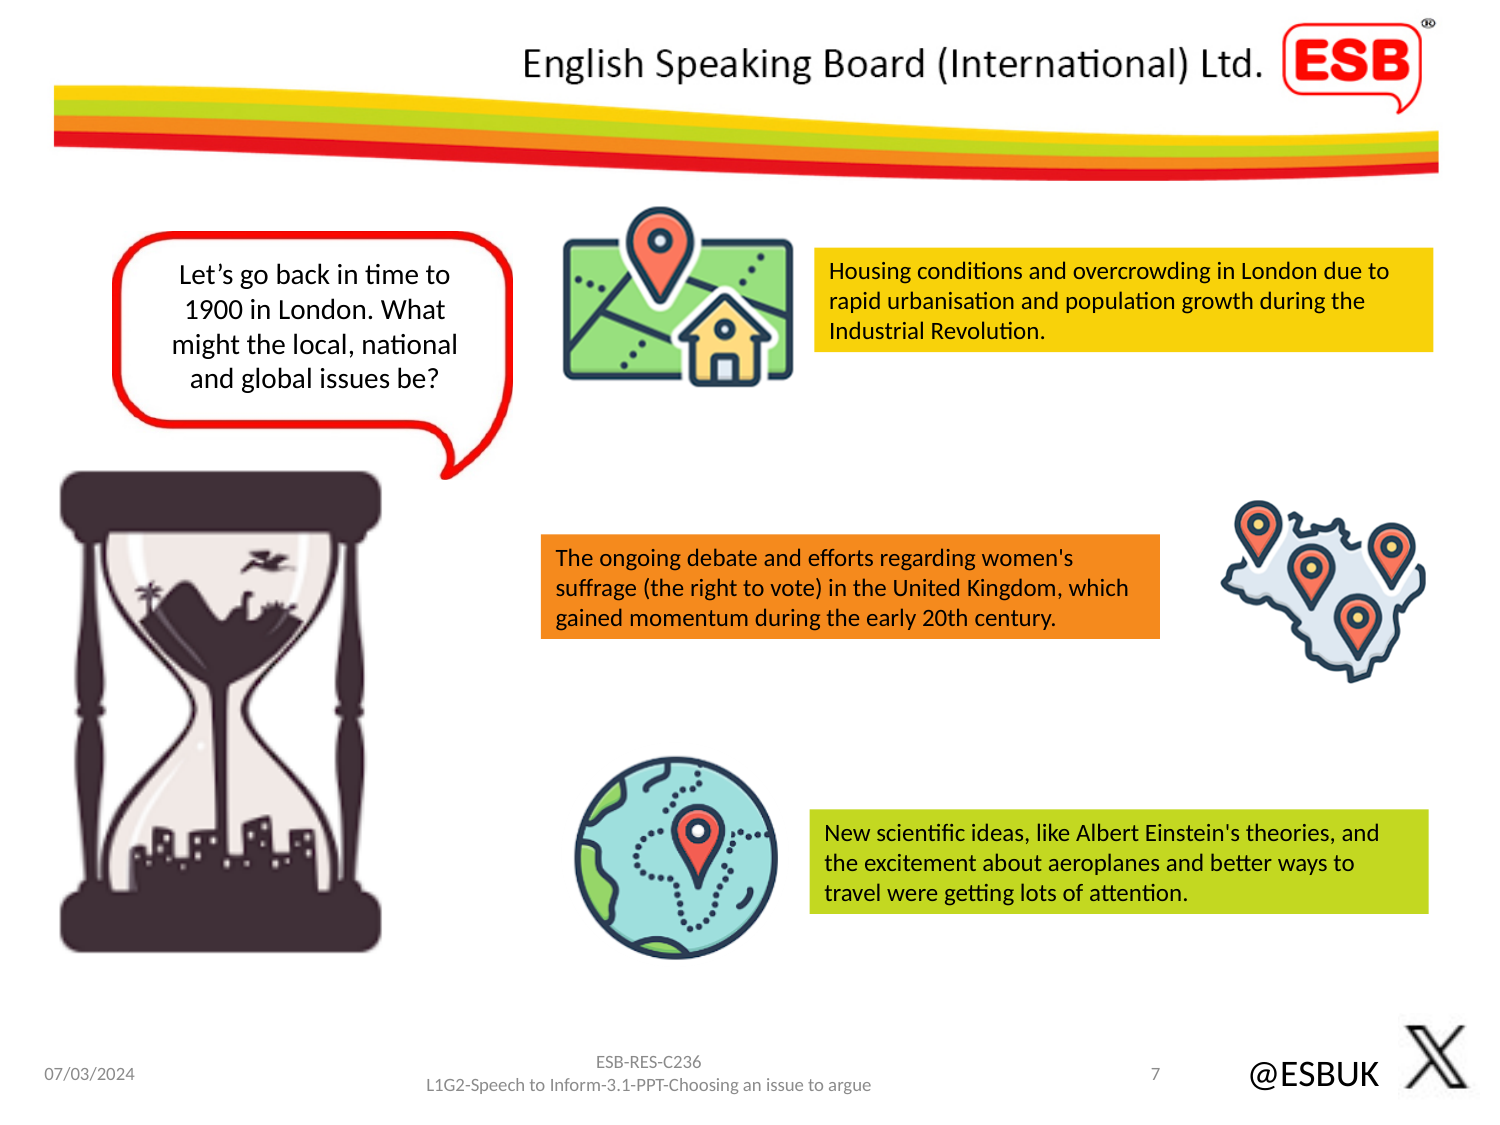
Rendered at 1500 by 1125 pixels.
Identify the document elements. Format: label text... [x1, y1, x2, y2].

text_box The ongoing debate and efforts regarding women's suffrage (the right to vote) in the United Kingdom, which gained momentum during the early 20th century. [540, 534, 1160, 639]
picture [58, 459, 396, 968]
text_box Housing conditions and overcrowding in London due to rapid urbanisation and population growth during the Industrial Revolution. [815, 247, 1434, 353]
slide_number 7 [930, 1042, 1176, 1103]
picture [560, 741, 790, 968]
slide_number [29, 1042, 367, 1103]
text_box New scientific ideas, like Albert Einstein's theories, and the excitement about aeroplanes and better ways to travel were getting lots of attention. [809, 809, 1429, 914]
picture [0, 0, 1500, 189]
picture [1398, 1013, 1480, 1102]
picture [1200, 479, 1445, 695]
picture [535, 191, 815, 401]
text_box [112, 231, 512, 480]
footer ESB-RES-C236 L1G2-Speech to Inform-3.1-PPT-Choosing an issue to argue [395, 1042, 902, 1103]
